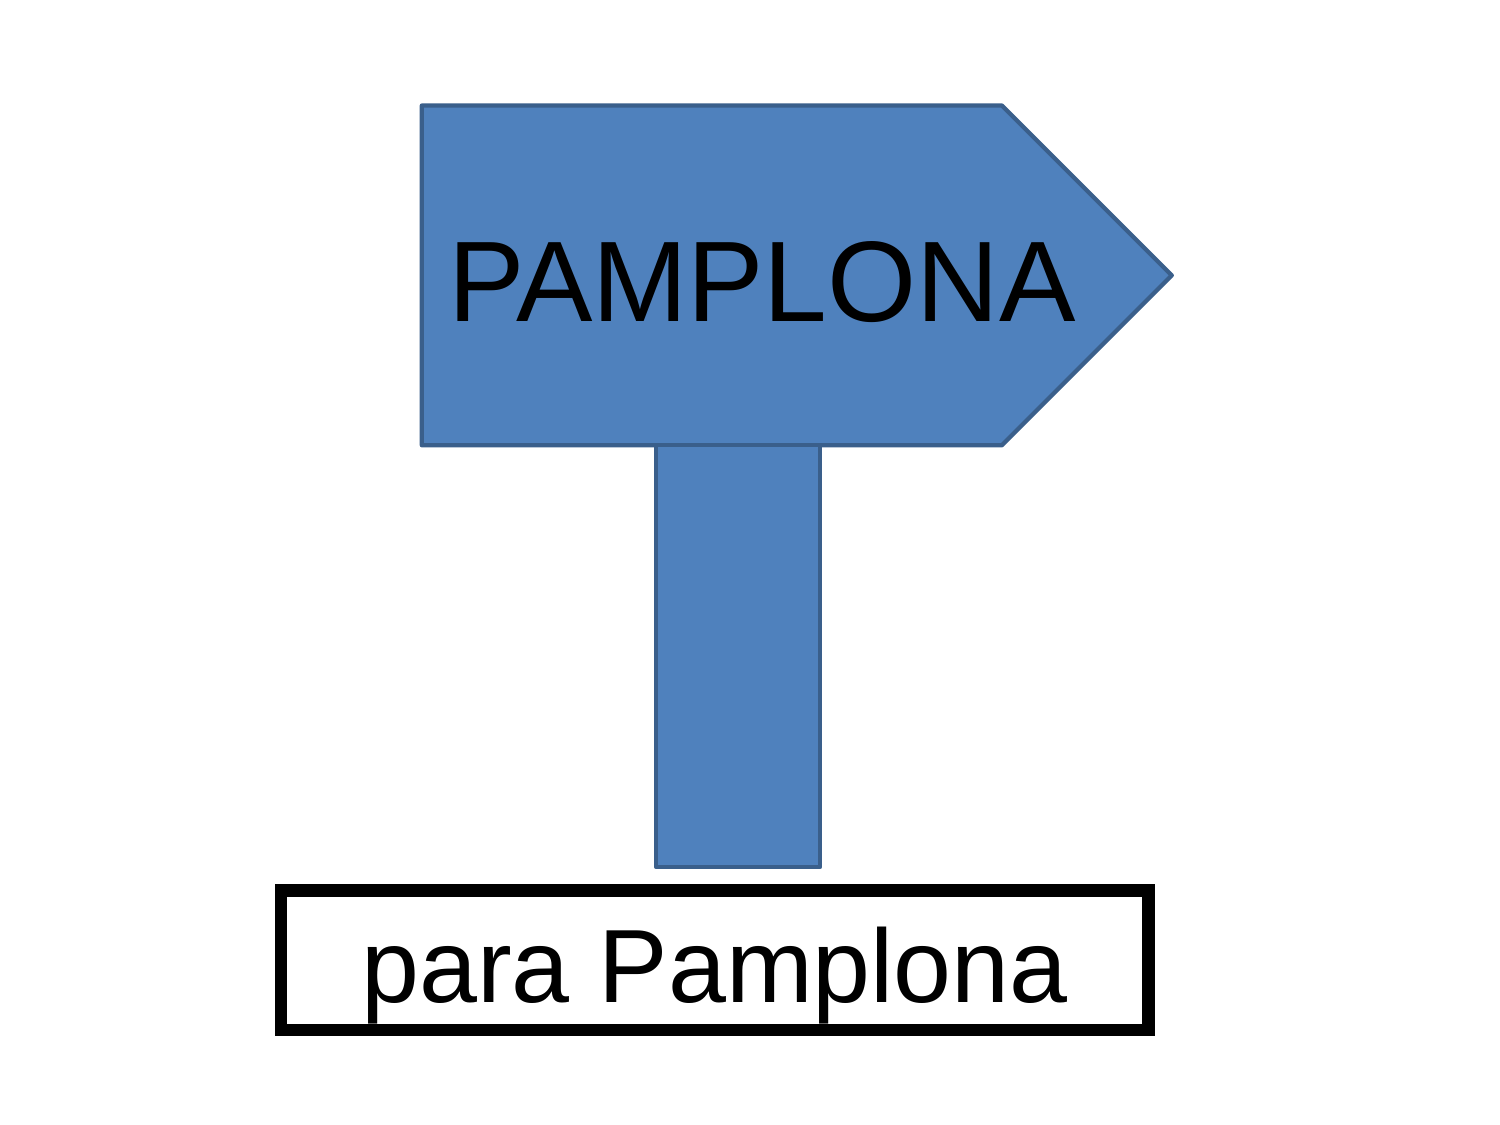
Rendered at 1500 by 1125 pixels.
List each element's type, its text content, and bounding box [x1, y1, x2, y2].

text_box PAMPLONA [433, 199, 1102, 352]
text_box para Pamplona [281, 890, 1149, 1031]
text_box [654, 443, 822, 869]
text_box [1102, 202, 1174, 349]
text_box [419, 103, 1099, 448]
